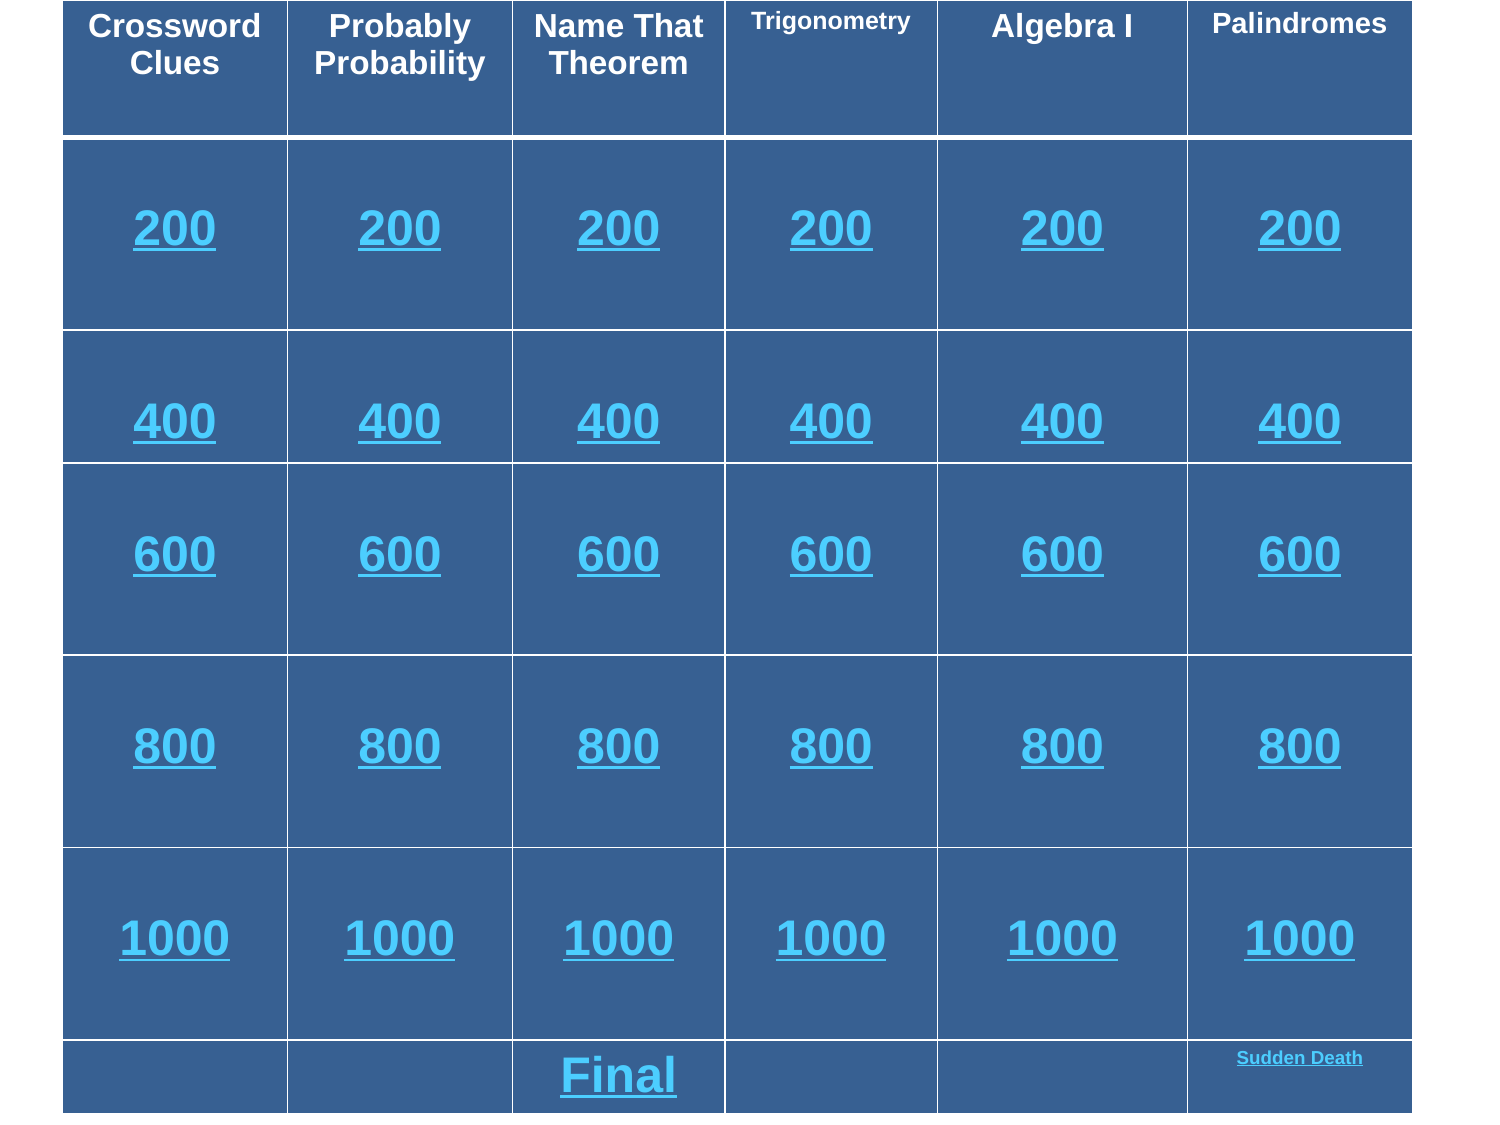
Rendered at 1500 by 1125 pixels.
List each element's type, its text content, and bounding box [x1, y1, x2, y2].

table_cell 200 [513, 140, 724, 329]
table_cell 400 [288, 331, 512, 462]
table_cell 800 [726, 656, 937, 847]
table_cell 1000 [938, 848, 1187, 1039]
table_cell 200 [726, 140, 937, 329]
table_header Algebra I [938, 1, 1187, 135]
table_cell 1000 [63, 848, 287, 1039]
table_cell 400 [938, 331, 1187, 462]
table_header Trigonometry [726, 1, 937, 135]
table_cell 200 [1188, 140, 1412, 329]
table_cell 600 [1188, 464, 1412, 654]
table_cell [938, 1041, 1187, 1113]
table_cell 800 [63, 656, 287, 847]
table_cell 400 [63, 331, 287, 462]
table_cell 600 [938, 464, 1187, 654]
table_cell Sudden Death [1188, 1041, 1412, 1113]
table_cell 1000 [288, 848, 512, 1039]
table_cell 600 [513, 464, 724, 654]
table_cell 400 [726, 331, 937, 462]
table_cell 800 [938, 656, 1187, 847]
table_header Crossword Clues [63, 1, 287, 135]
table_cell 400 [513, 331, 724, 462]
table_cell Final [513, 1041, 724, 1113]
table_cell 1000 [726, 848, 937, 1039]
table_cell 800 [1188, 656, 1412, 847]
table_cell [288, 1041, 512, 1113]
table_header Name That Theorem [513, 1, 724, 135]
table_cell 600 [726, 464, 937, 654]
table_header Palindromes [1188, 1, 1412, 135]
table_cell 600 [288, 464, 512, 654]
table_cell 200 [938, 140, 1187, 329]
table_cell [726, 1041, 937, 1113]
table_cell [63, 1041, 287, 1113]
table_cell 200 [63, 140, 287, 329]
table_cell 400 [1188, 331, 1412, 462]
table_cell 800 [288, 656, 512, 847]
table_cell 1000 [513, 848, 724, 1039]
table_cell 800 [513, 656, 724, 847]
table_cell 600 [63, 464, 287, 654]
table_cell 1000 [1188, 848, 1412, 1039]
table_cell 200 [288, 140, 512, 329]
table_header Probably Probability [288, 1, 512, 135]
